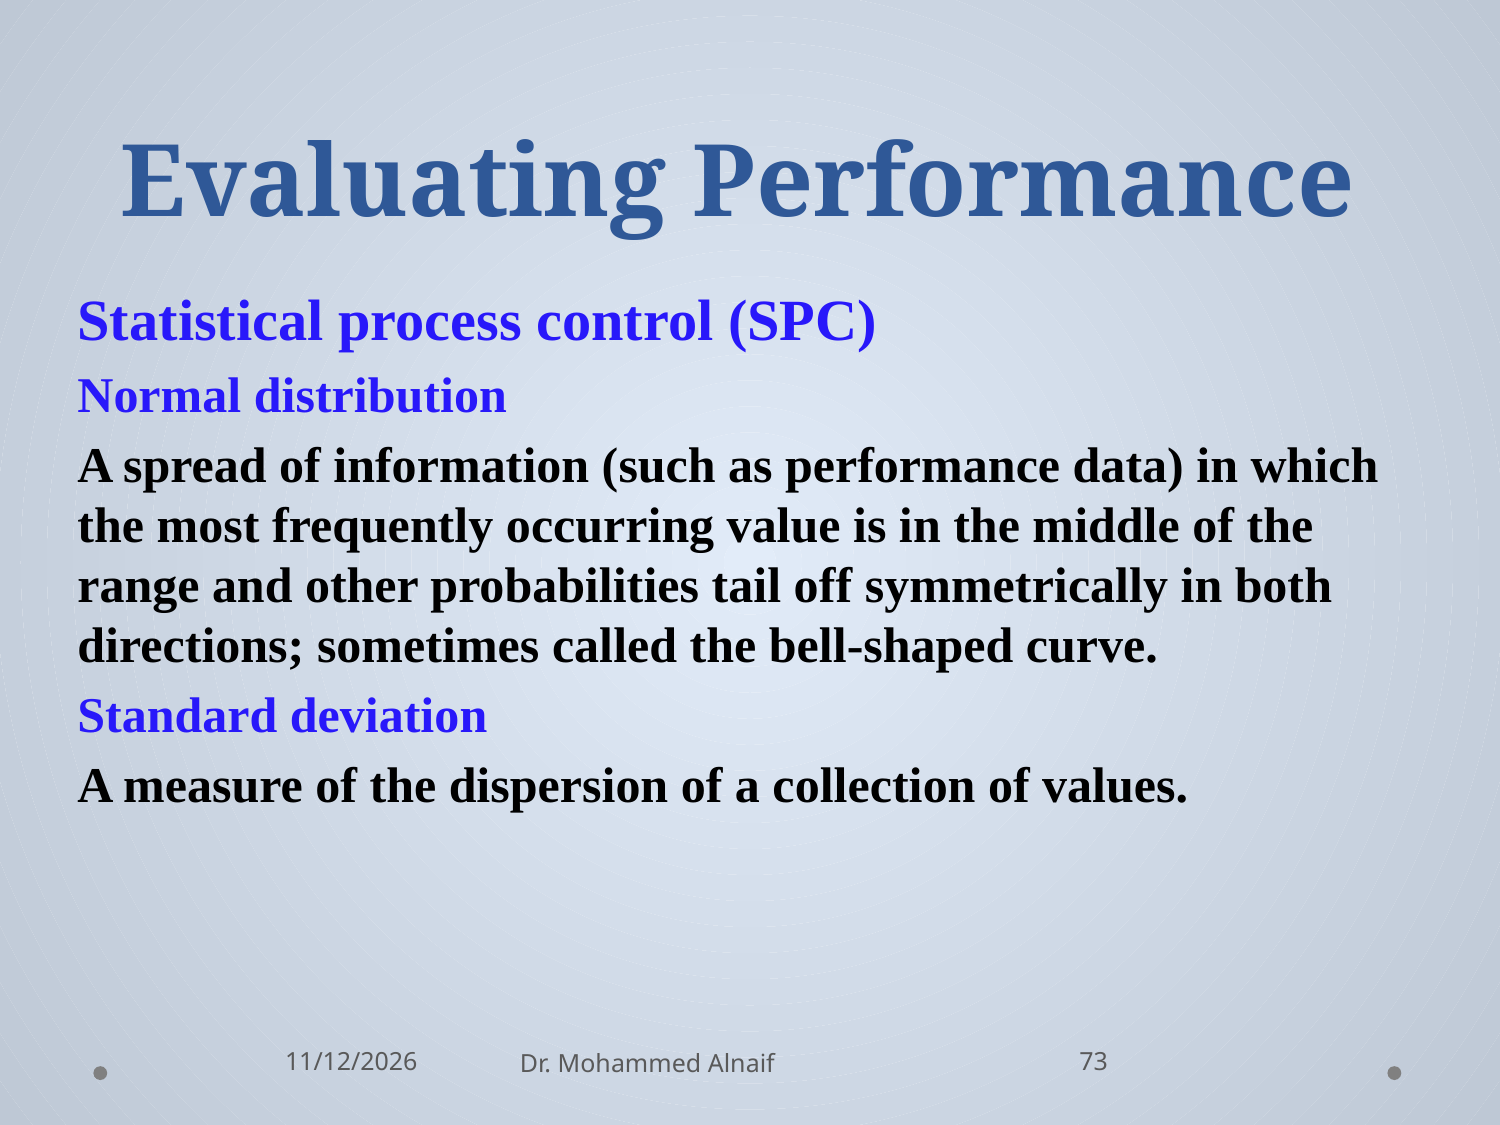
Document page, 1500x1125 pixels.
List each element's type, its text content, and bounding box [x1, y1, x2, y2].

subtitle Statistical process control (SPC) Normal distribution A spread of information (such as performance data) in which the most frequently occurring value is in the middle of the range and other probabilities tail off symmetrically in both directions; sometimes called the bell-shaped curve. Standard deviation A measure of the dispersion of a collection of values. [62, 275, 1463, 1013]
footer Dr. Mohammed Alnaif [512, 1025, 988, 1100]
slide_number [75, 1025, 425, 1100]
slide_number 73 [1074, 1025, 1425, 1100]
title Evaluating Performance [100, 78, 1376, 244]
